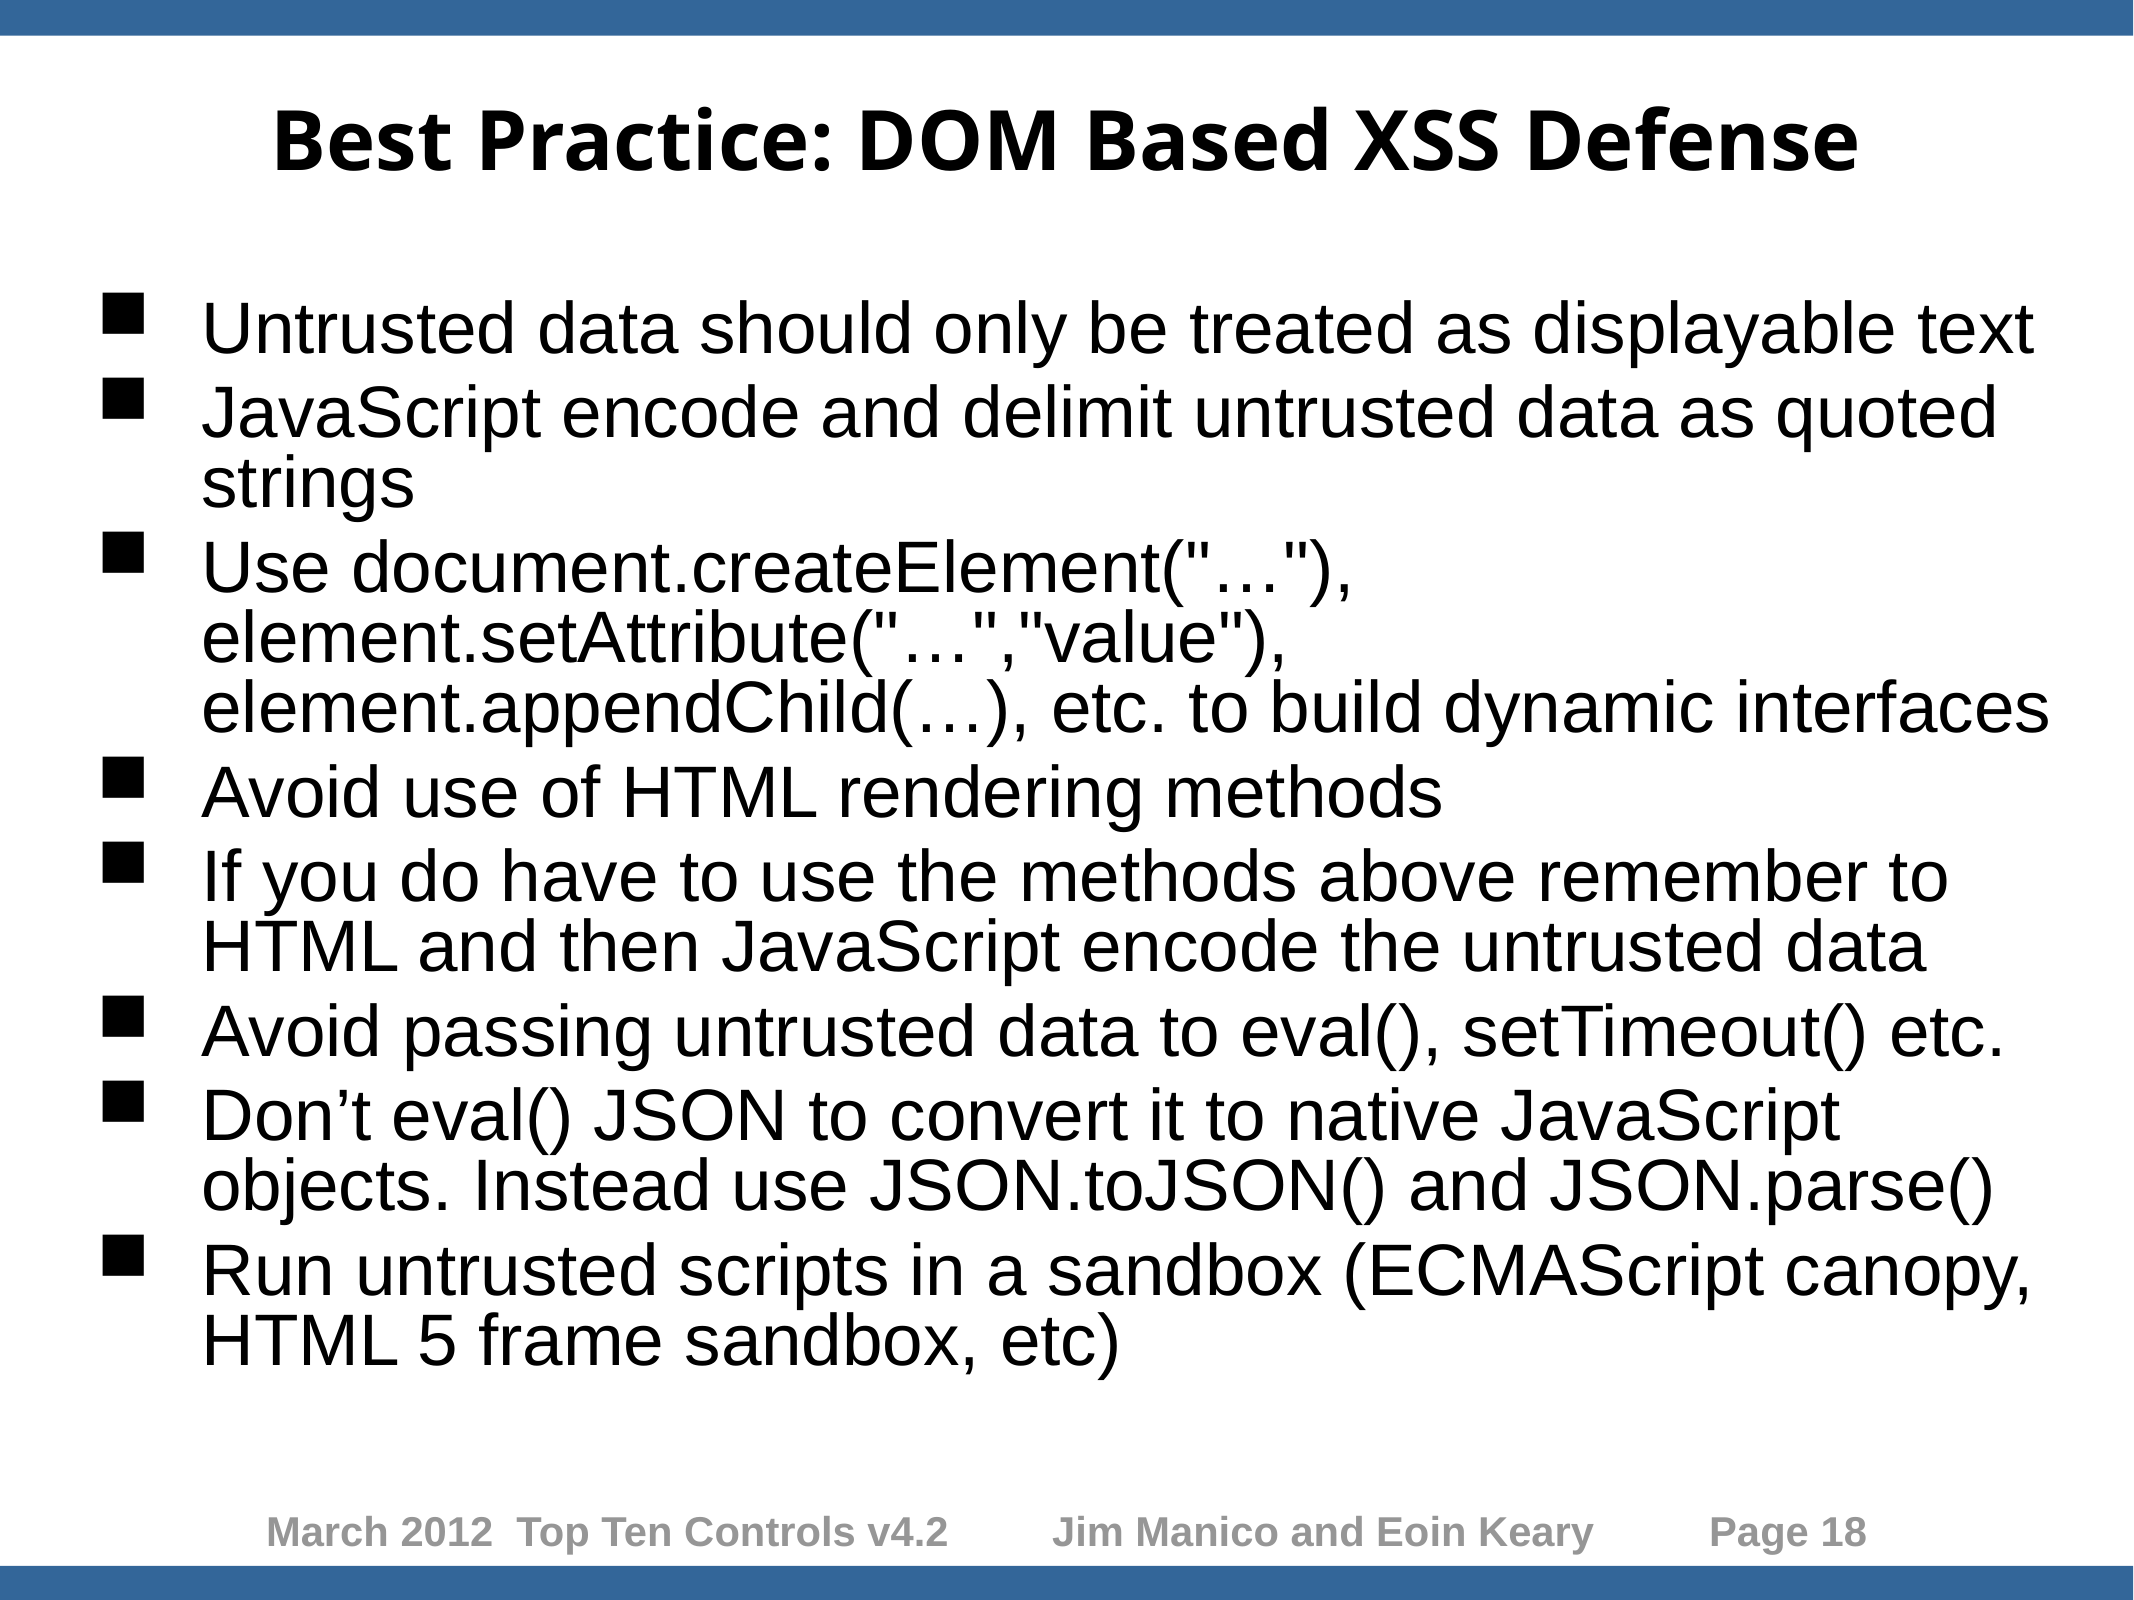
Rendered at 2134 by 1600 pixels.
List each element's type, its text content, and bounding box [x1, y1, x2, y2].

list Untrusted data should only be treated as displayable text JavaScript encode and delimit untrusted data as quoted strings Use document.createElement("…"), element.setAttribute("…","value"), element.appendChild(…), etc. to build dynamic interfaces Avoid use of HTML rendering methods If you do have to use the methods above remember to HTML and then JavaScript encode the untrusted data Avoid passing untrusted data to eval(), setTimeout() etc. Don’t eval() JSON to convert it to native JavaScript objects. Instead use JSON.toJSON() and JSON.parse() Run untrusted scripts in a sandbox (ECMAScript canopy, HTML 5 frame sandbox, etc) [54, 286, 2091, 1500]
title Best Practice: DOM Based XSS Defense [0, 37, 2134, 237]
